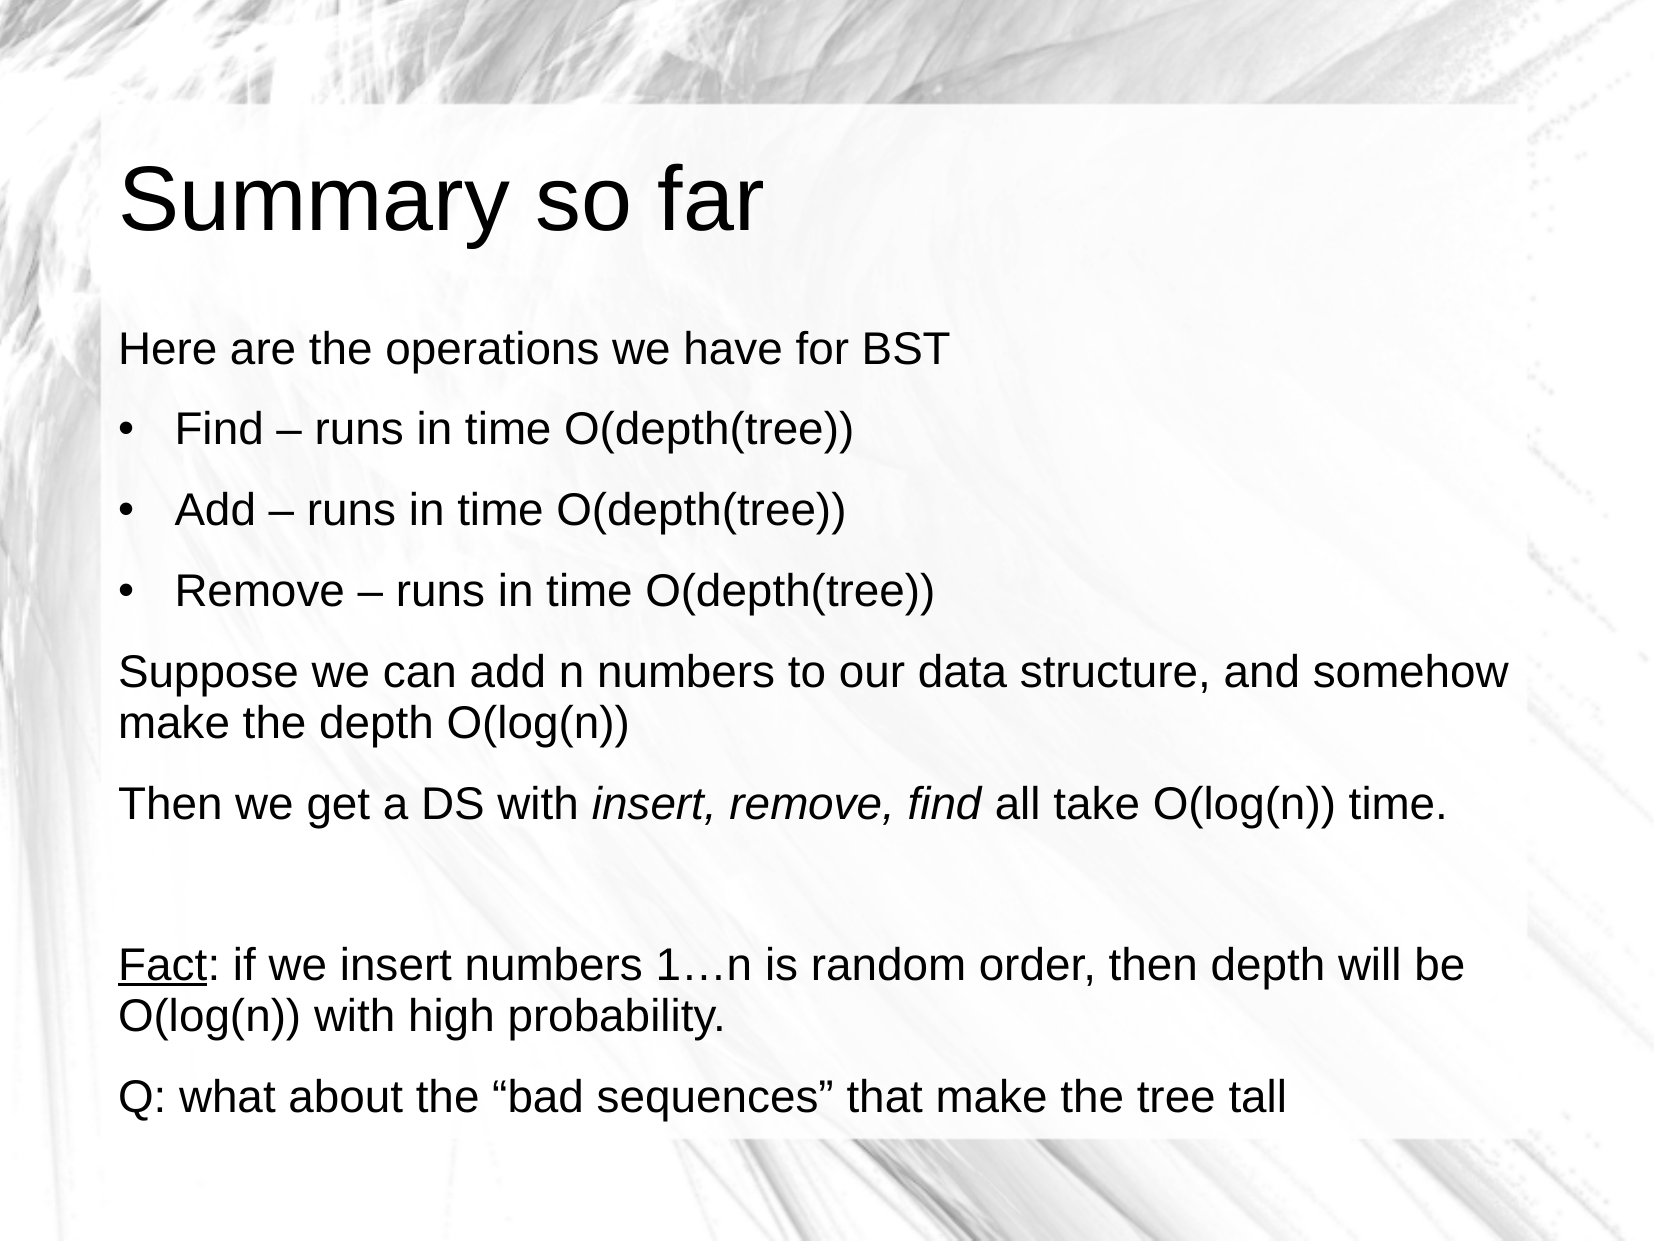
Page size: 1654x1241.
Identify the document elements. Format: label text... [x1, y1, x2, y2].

picture [0, 0, 1654, 1241]
list Here are the operations we have for BST Find – runs in time O(depth(tree)) Add – runs in time O(depth(tree)) Remove – runs in time O(depth(tree)) Suppose we can add n numbers to our data structure, and somehow make the depth O(log(n)) Then we get a DS with insert, remove, find all take O(log(n)) time. Fact: if we insert numbers 1…n is random order, then depth will be O(log(n)) with high probability. Q: what about the “bad sequences” that make the tree tall [118, 319, 1571, 1109]
title Summary so far [118, 93, 1506, 299]
